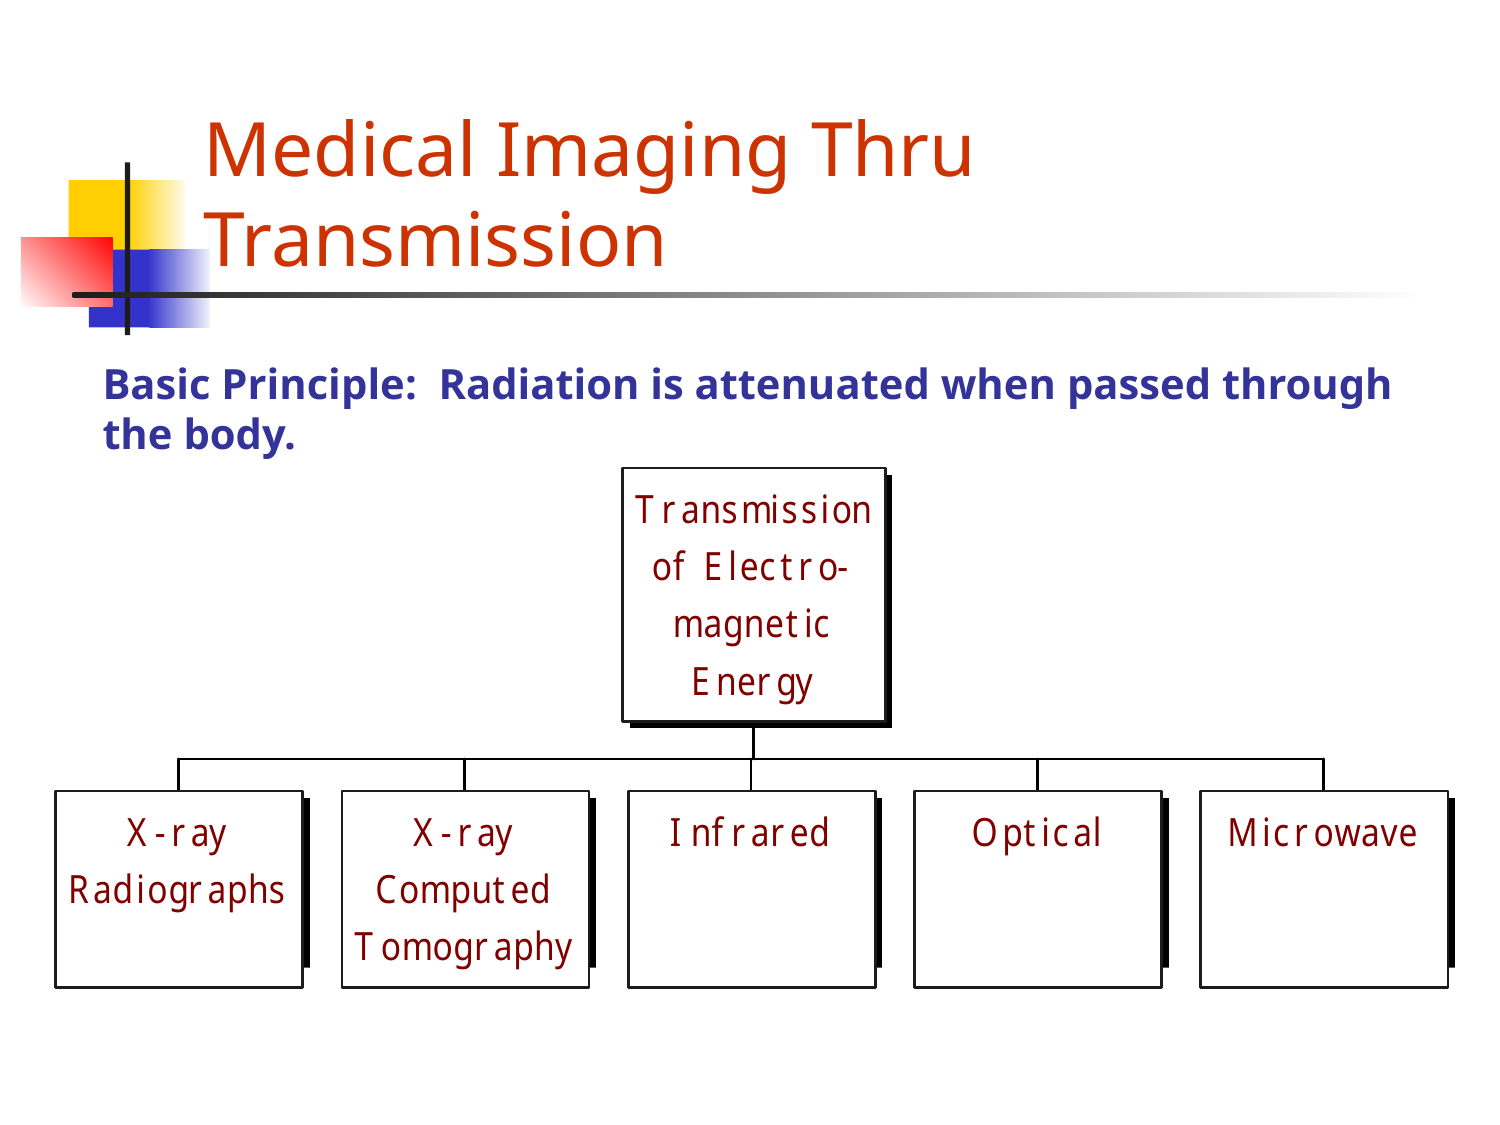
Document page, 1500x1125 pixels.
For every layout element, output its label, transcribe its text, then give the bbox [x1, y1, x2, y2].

title Medical Imaging Thru Transmission [188, 101, 1468, 289]
text_box Basic Principle: Radiation is attenuated when passed through the body. [87, 350, 1436, 460]
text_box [49, 462, 1460, 999]
